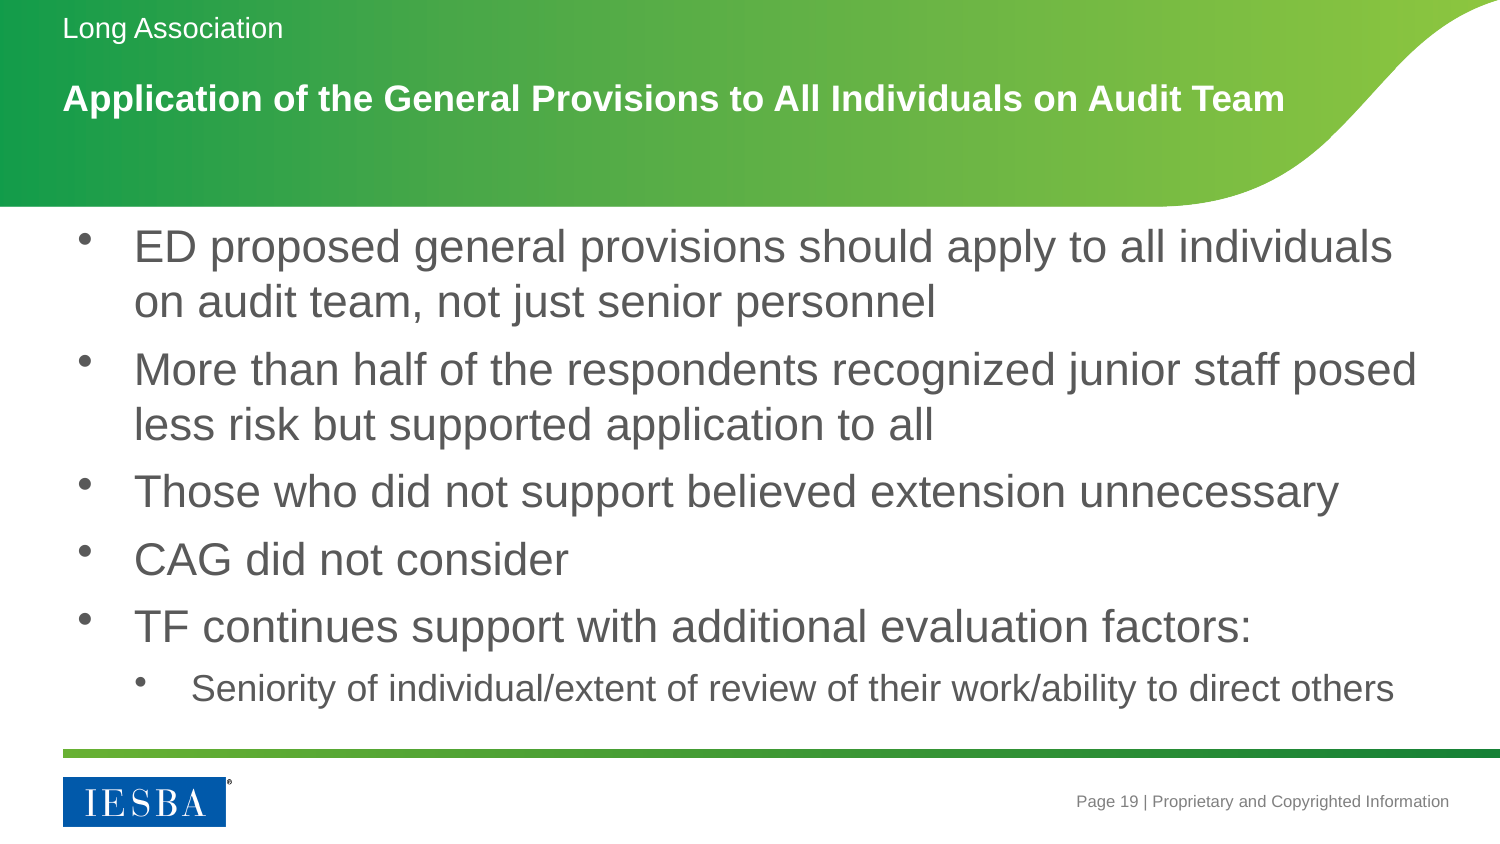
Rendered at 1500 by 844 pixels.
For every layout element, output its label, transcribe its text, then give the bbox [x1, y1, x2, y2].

list ED proposed general provisions should apply to all individuals on audit team, not just senior personnel More than half of the respondents recognized junior staff posed less risk but supported application to all Those who did not support believed extension unnecessary CAG did not consider TF continues support with additional evaluation factors: Seniority of individual/extent of review of their work/ability to direct others [62, 209, 1450, 722]
picture [63, 777, 232, 827]
subtitle Long Association [62, 9, 500, 38]
picture [0, 0, 1500, 207]
title Application of the General Provisions to All Individuals on Audit Team [62, 71, 1300, 122]
